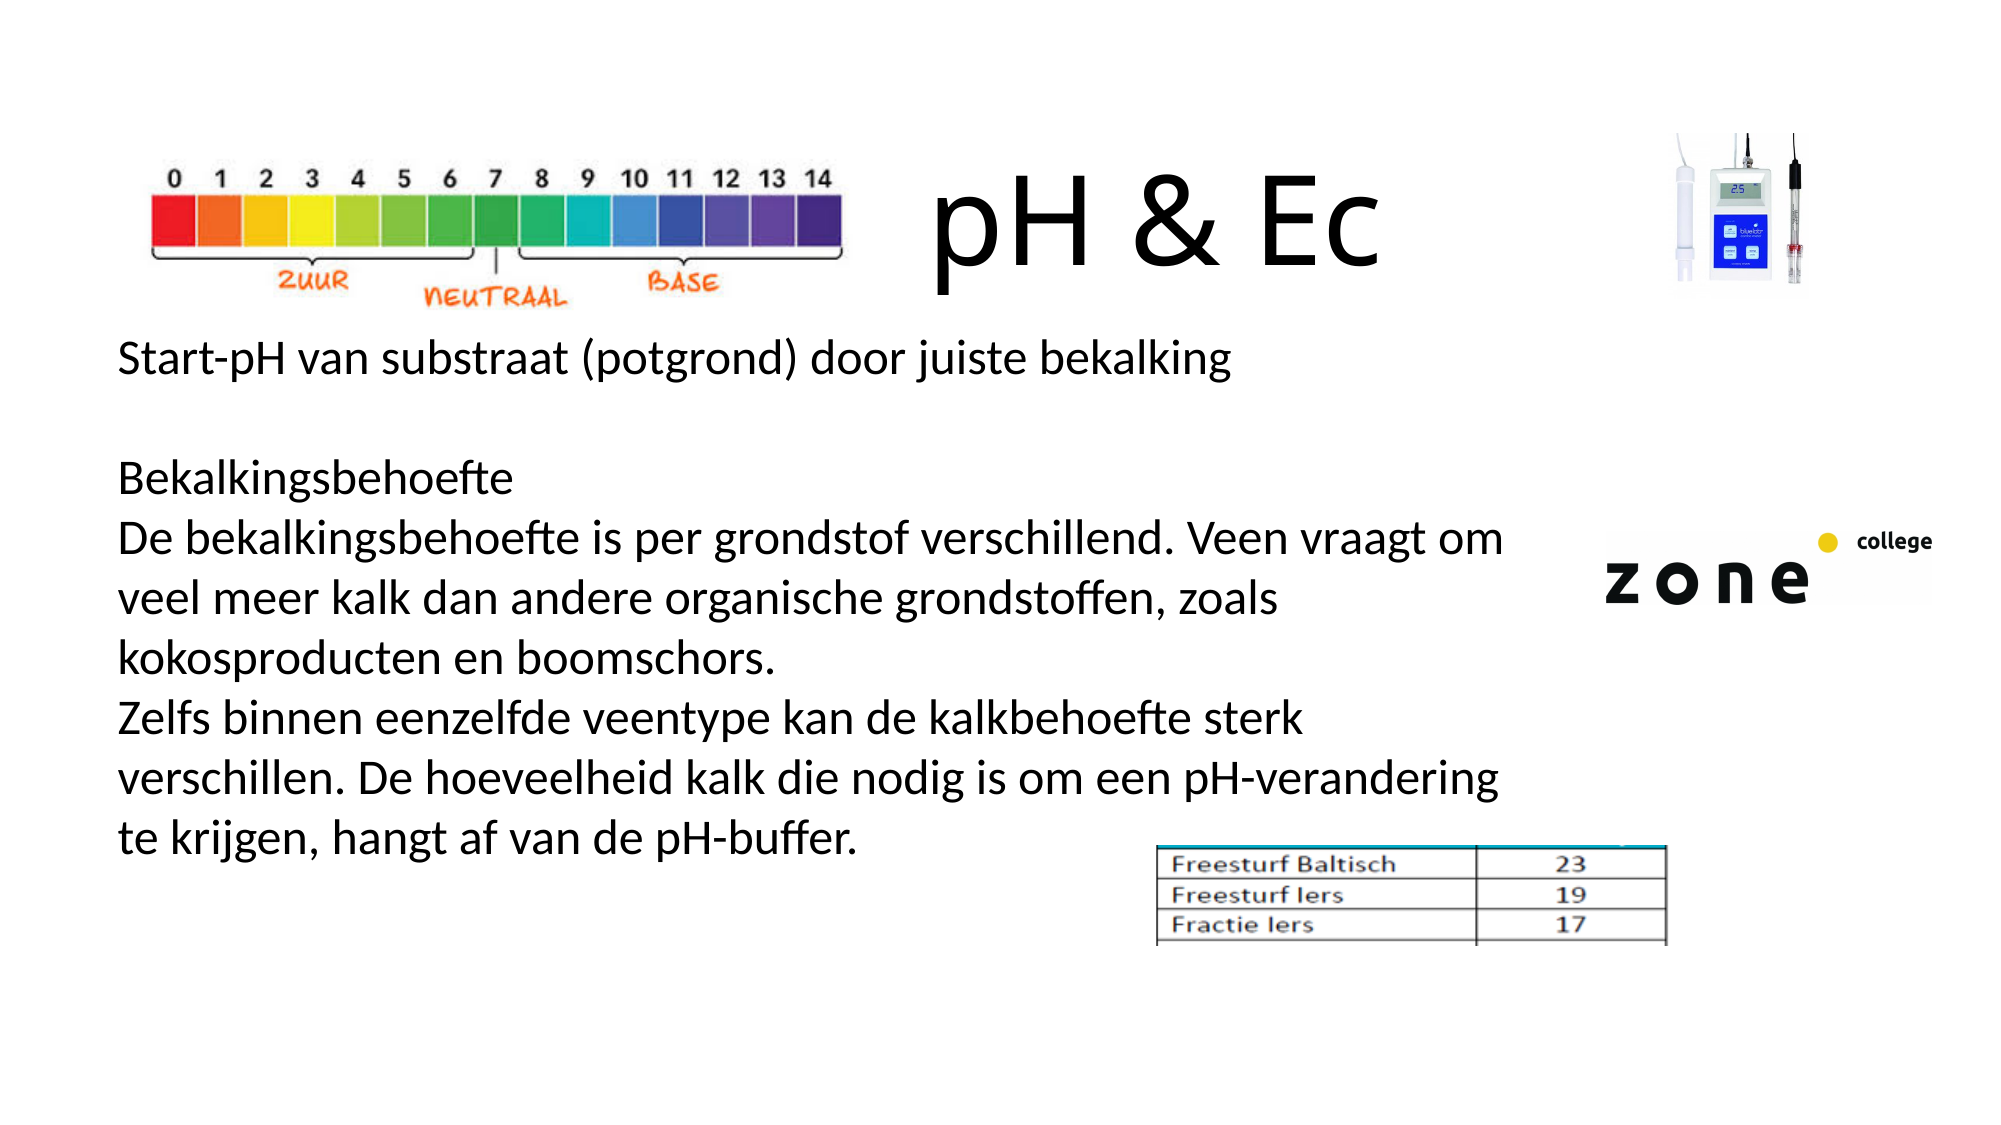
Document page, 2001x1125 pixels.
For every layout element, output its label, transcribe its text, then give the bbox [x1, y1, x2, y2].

picture [136, 147, 860, 318]
text_box pH & Ec [912, 133, 1399, 298]
picture [1654, 133, 1821, 299]
picture [1155, 845, 1676, 946]
picture [1606, 531, 1932, 605]
text_box Start-pH van substraat (potgrond) door juiste bekalking Bekalkingsbehoefte De bekalkingsbehoefte is per grondstof verschillend. Veen vraagt om veel meer kalk dan andere organische grondstoffen, zoals kokosproducten en boomschors. Zelfs binnen eenzelfde veentype kan de kalkbehoefte sterk verschillen. De hoeveelheid kalk die nodig is om een pH-verandering te krijgen, hangt af van de pH-buffer. [102, 317, 1551, 873]
